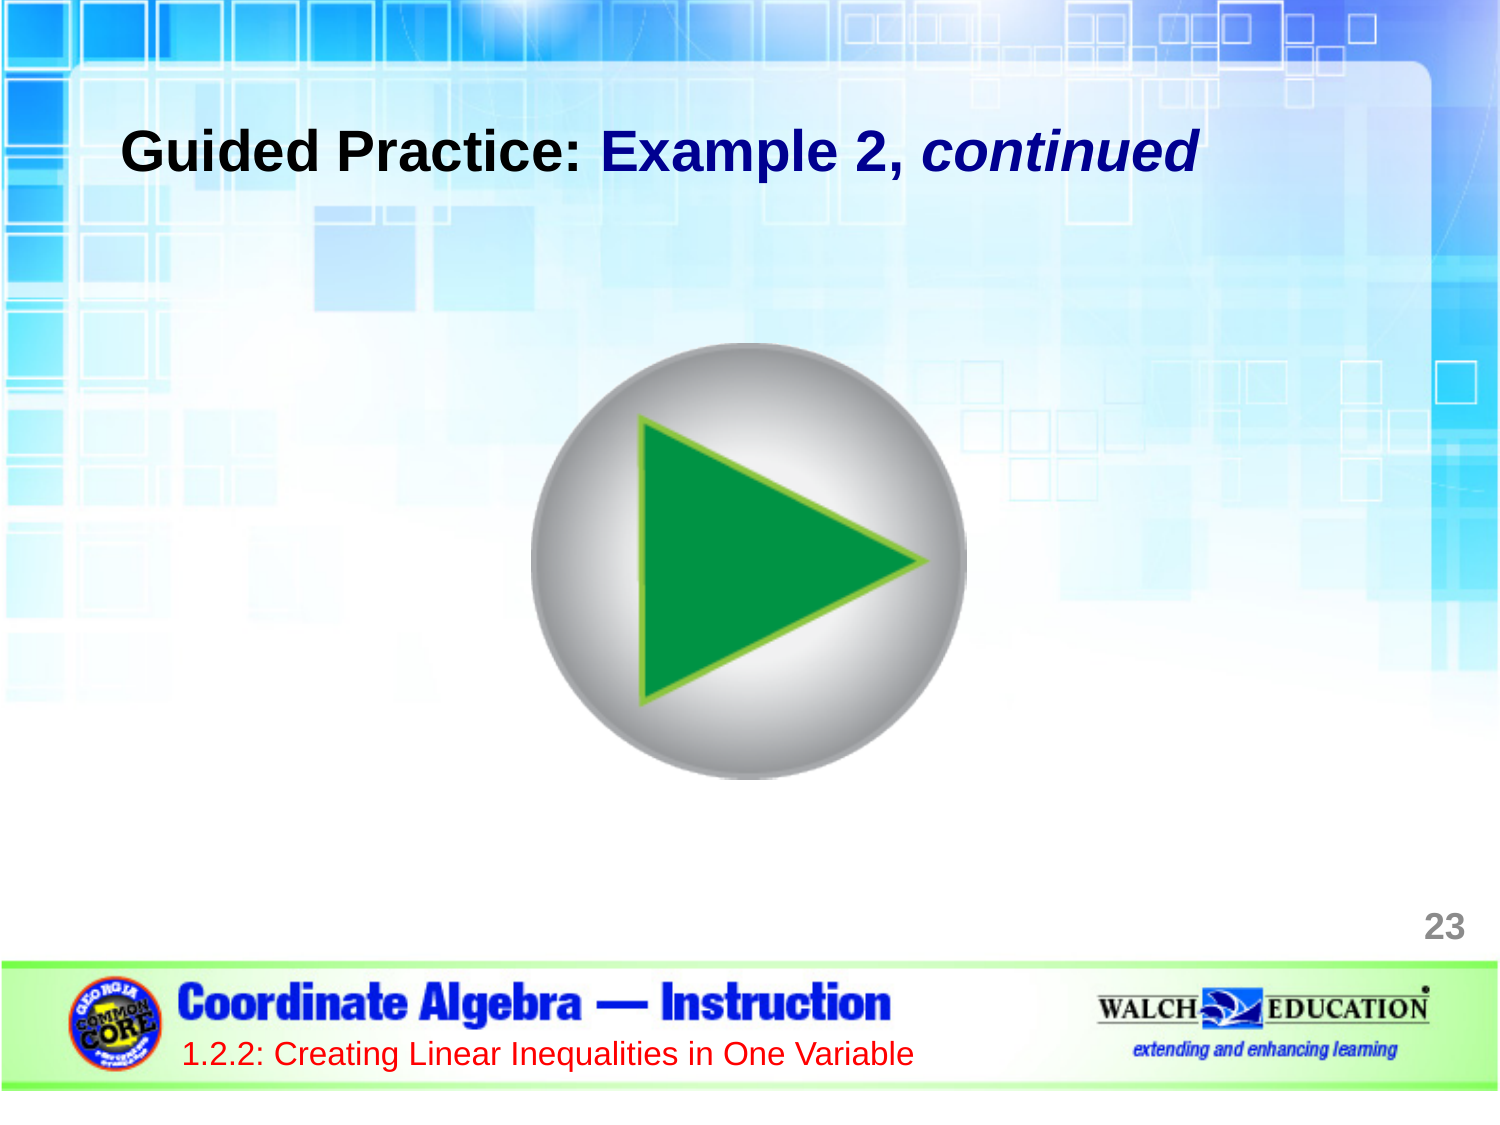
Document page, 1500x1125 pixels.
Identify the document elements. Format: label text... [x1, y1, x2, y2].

list 1.2.2: Creating Linear Inequalities in One Variable [166, 1024, 1074, 1069]
subtitle Guided Practice: Example 2, continued [105, 105, 1394, 925]
slide_number 23 [1361, 901, 1481, 949]
picture [1, 0, 1500, 1091]
